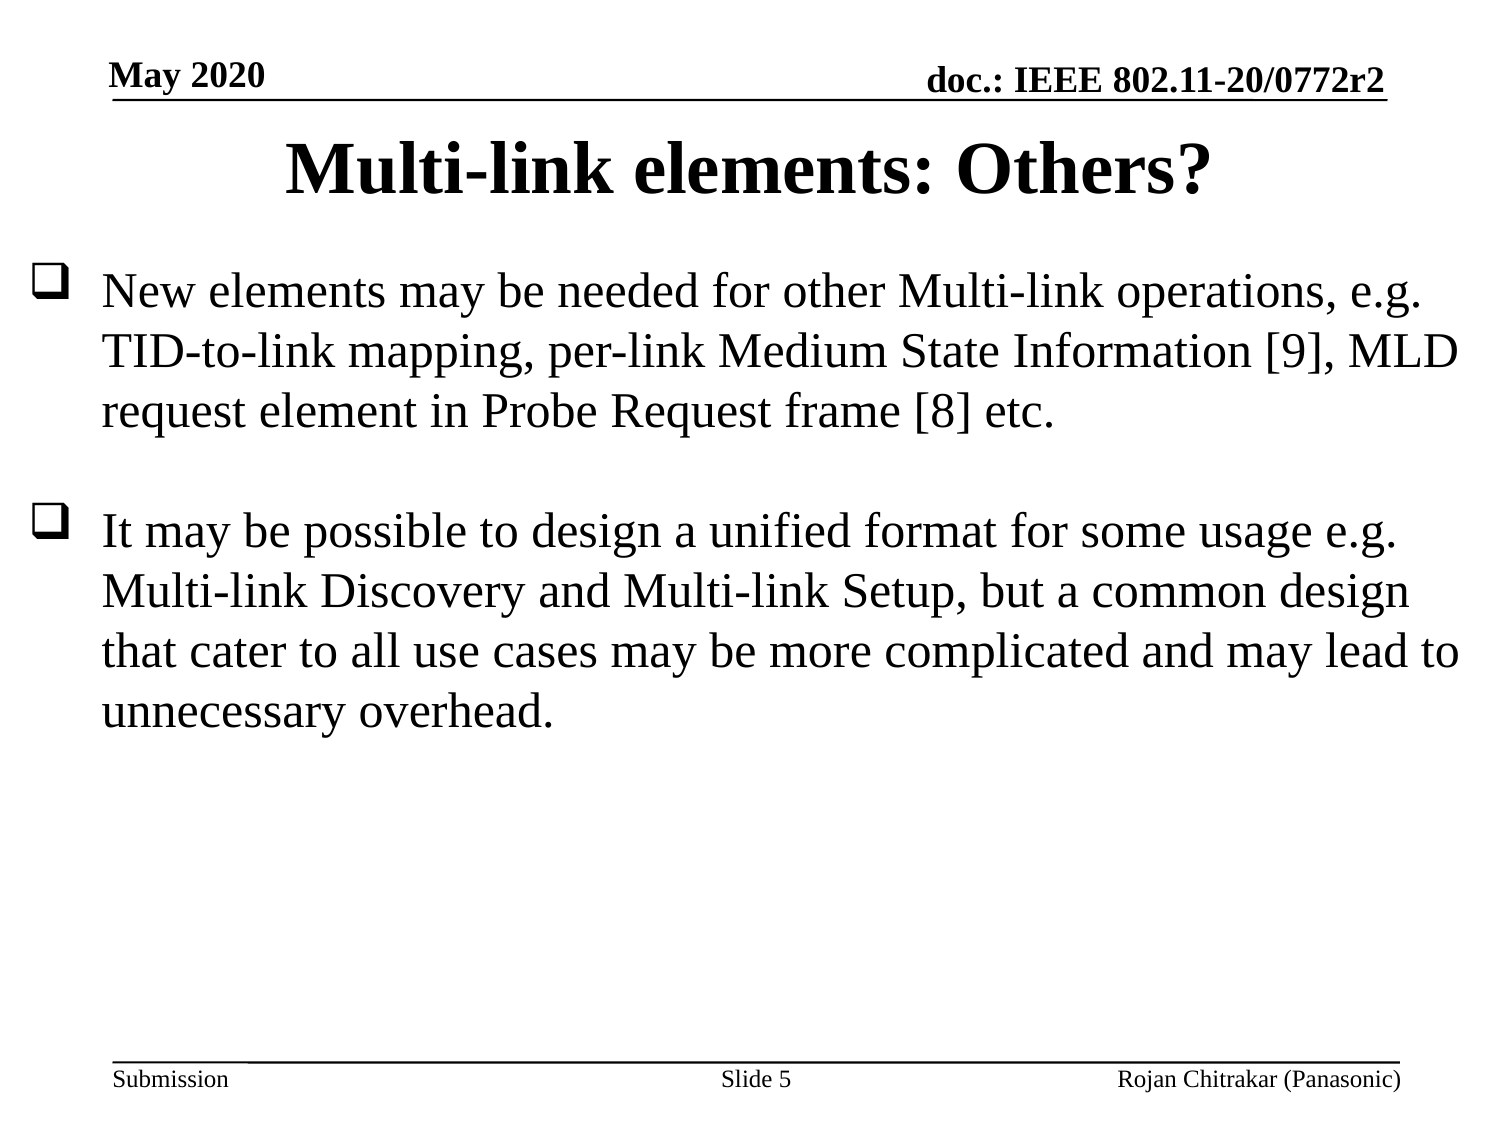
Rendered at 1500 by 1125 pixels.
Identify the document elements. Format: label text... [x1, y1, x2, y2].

text_box New elements may be needed for other Multi-link operations, e.g. TID-to-link mapping, per-link Medium State Information [9], MLD request element in Probe Request frame [8] etc. It may be possible to design a unified format for some usage e.g. Multi-link Discovery and Multi-link Setup, but a common design that cater to all use cases may be more complicated and may lead to unnecessary overhead. [13, 249, 1487, 745]
footer Rojan Chitrakar (Panasonic) [949, 1061, 1402, 1093]
text_box Multi-link elements: Others? [0, 111, 1500, 225]
slide_number Slide 5 [712, 1061, 800, 1093]
